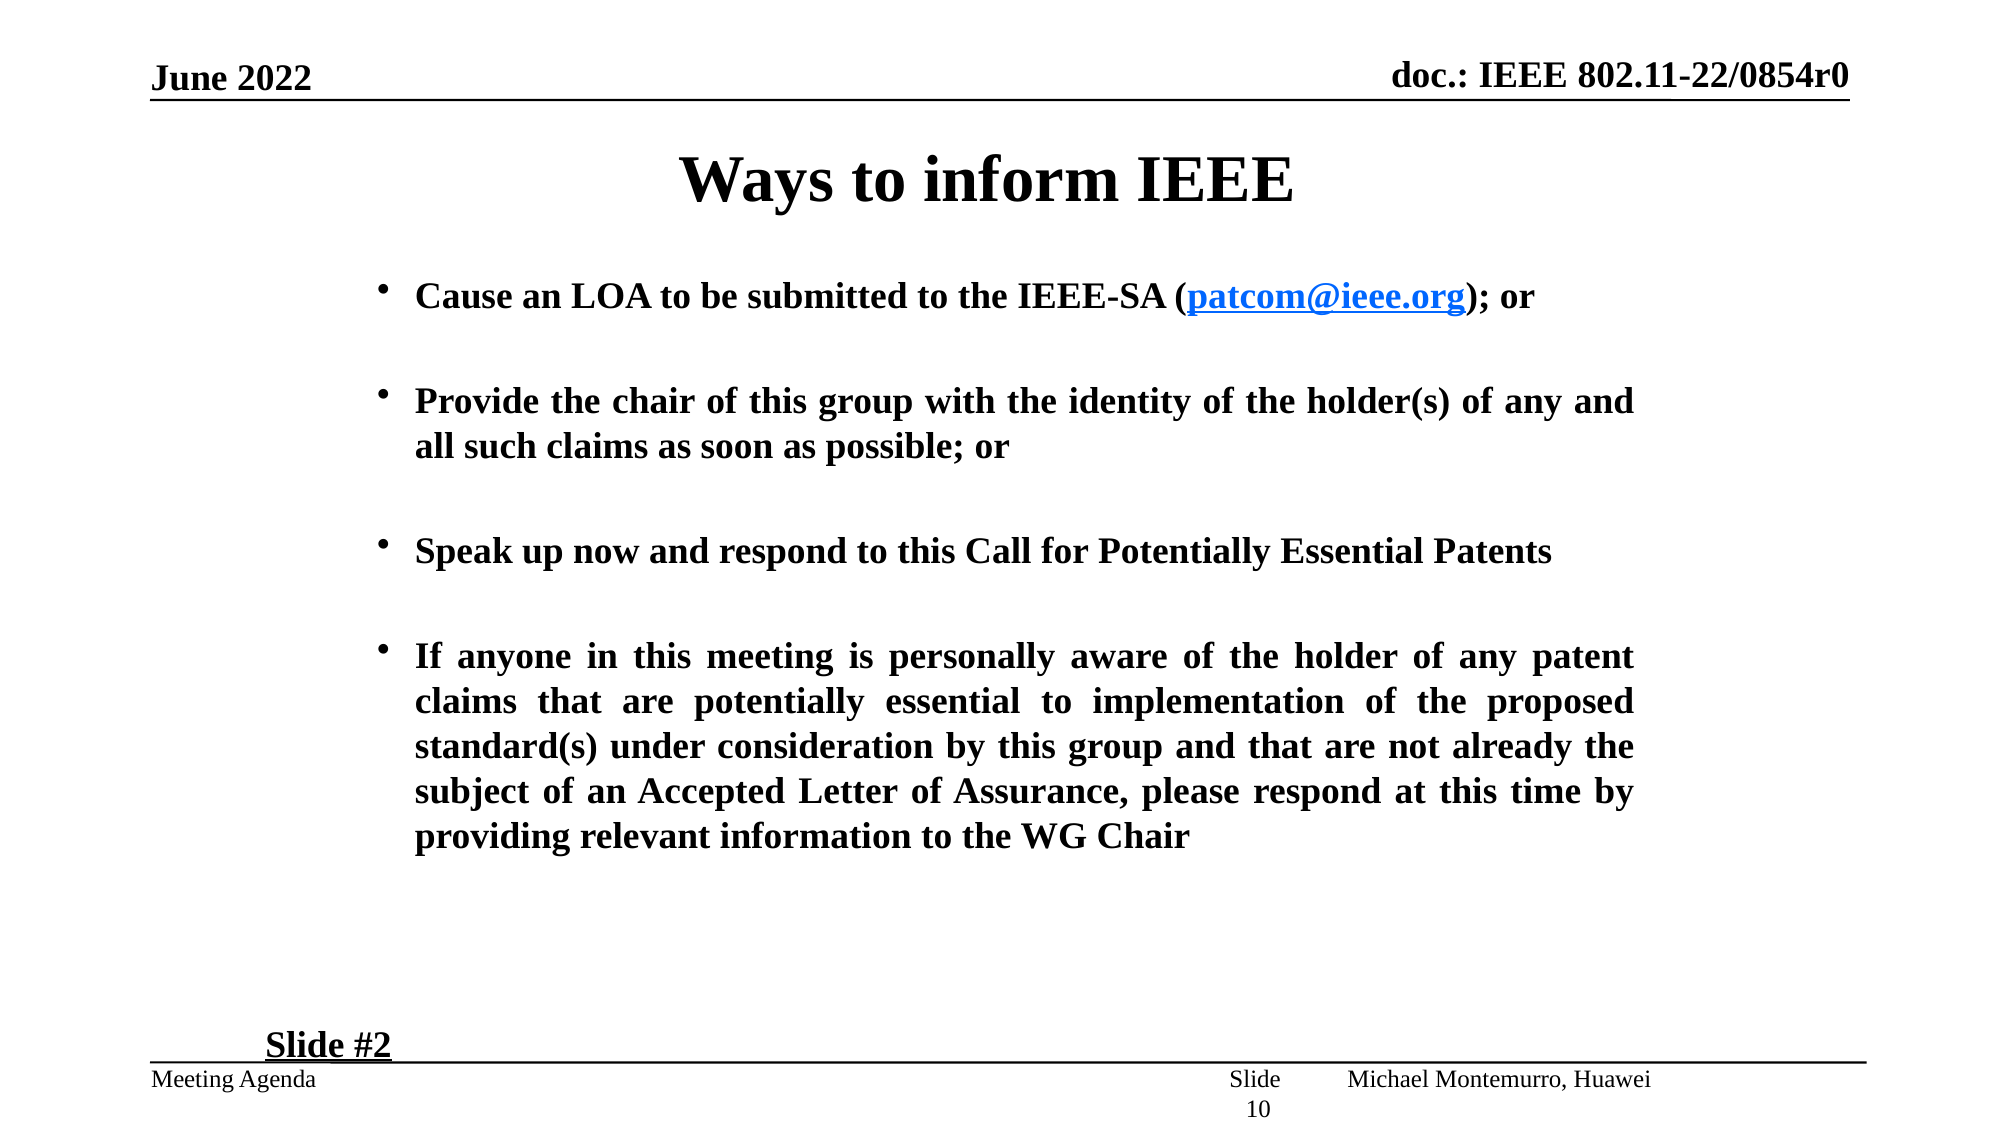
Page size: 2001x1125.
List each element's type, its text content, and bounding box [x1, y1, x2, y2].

footer Michael Montemurro, Huawei [1249, 1061, 1652, 1093]
text_box [337, 37, 1688, 163]
text_box Slide #2 [250, 1012, 407, 1073]
text_box Ways to inform IEEE [337, 87, 1638, 263]
text_box Cause an LOA to be submitted to the IEEE-SA (patcom@ieee.org); or Provide the chair of this group with the identity of the holder(s) of any and all such claims as soon as possible; or Speak up now and respond to this Call for Potentially Essential Patents If anyone in this meeting is personally aware of the holder of any patent claims that are potentially essential to implementation of the proposed standard(s) under consideration by this group and that are not already the subject of an Accepted Letter of Assurance, please respond at this time by providing relevant information to the WG Chair [362, 246, 1650, 1100]
